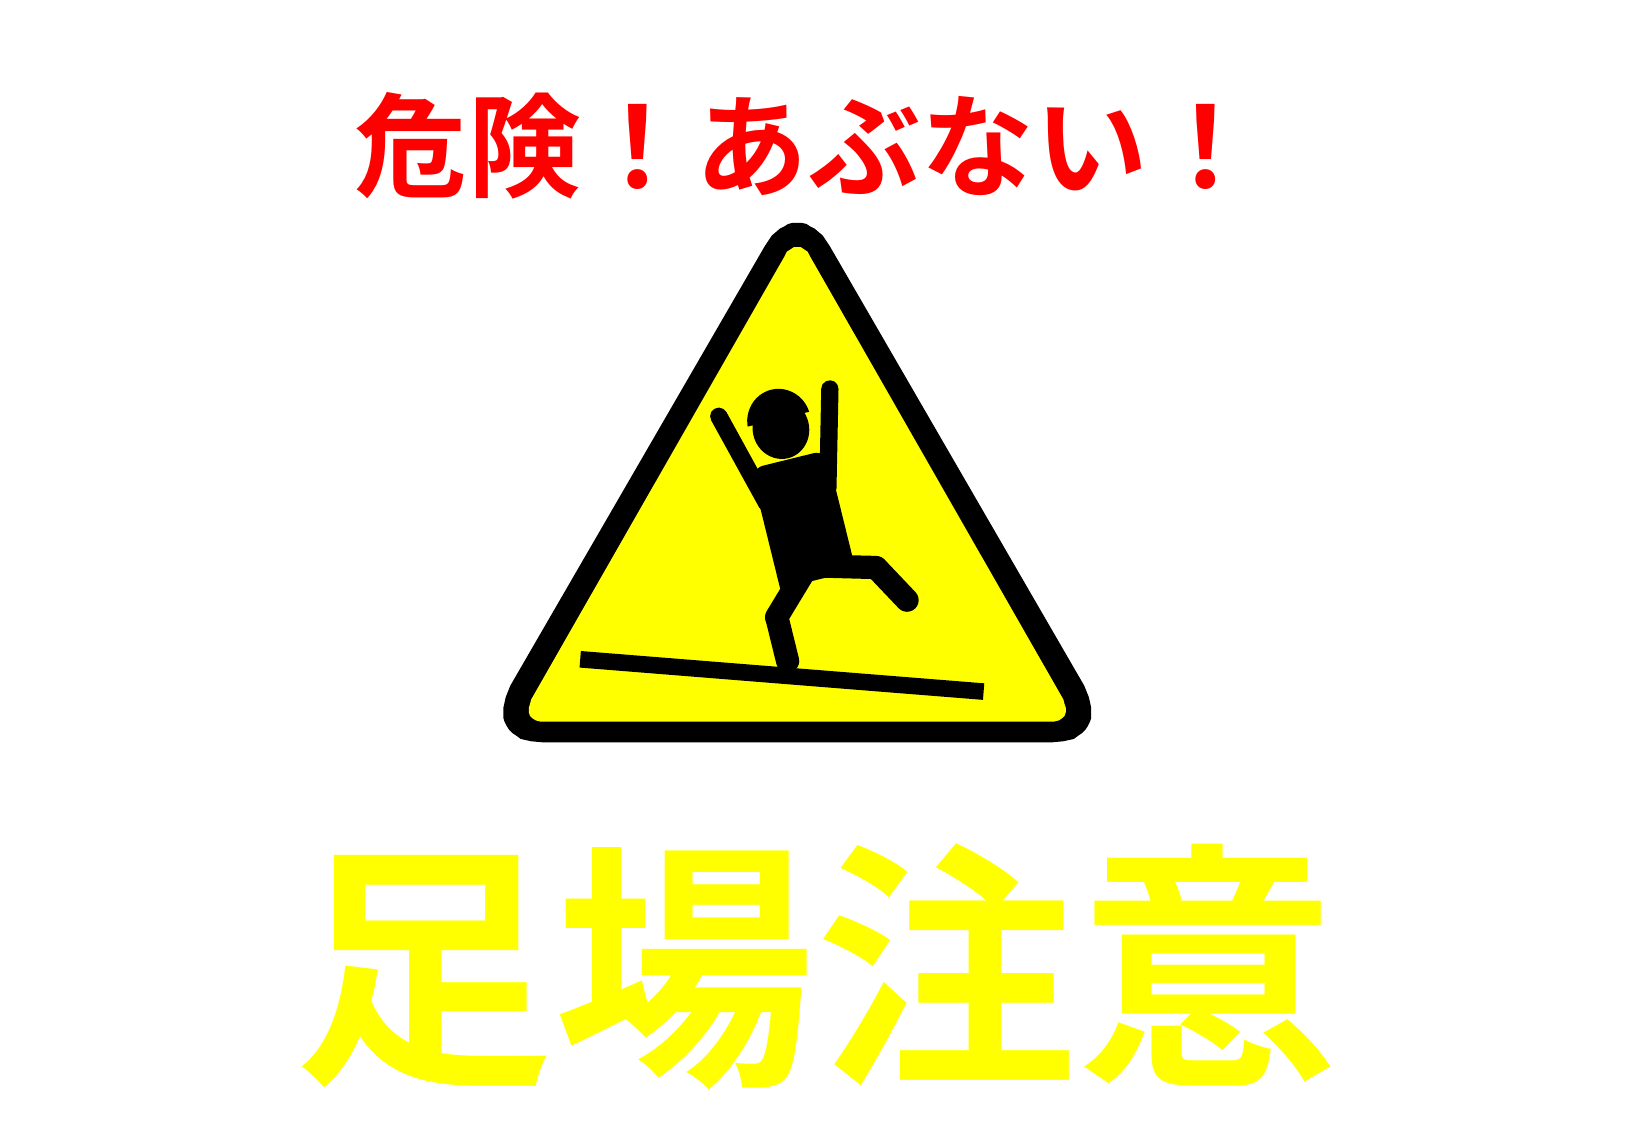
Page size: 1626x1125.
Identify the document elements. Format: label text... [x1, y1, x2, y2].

text_box 足場注意 [37, 797, 1595, 1125]
text_box 危険！あぶない！ [0, 68, 1625, 218]
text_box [503, 222, 1092, 743]
